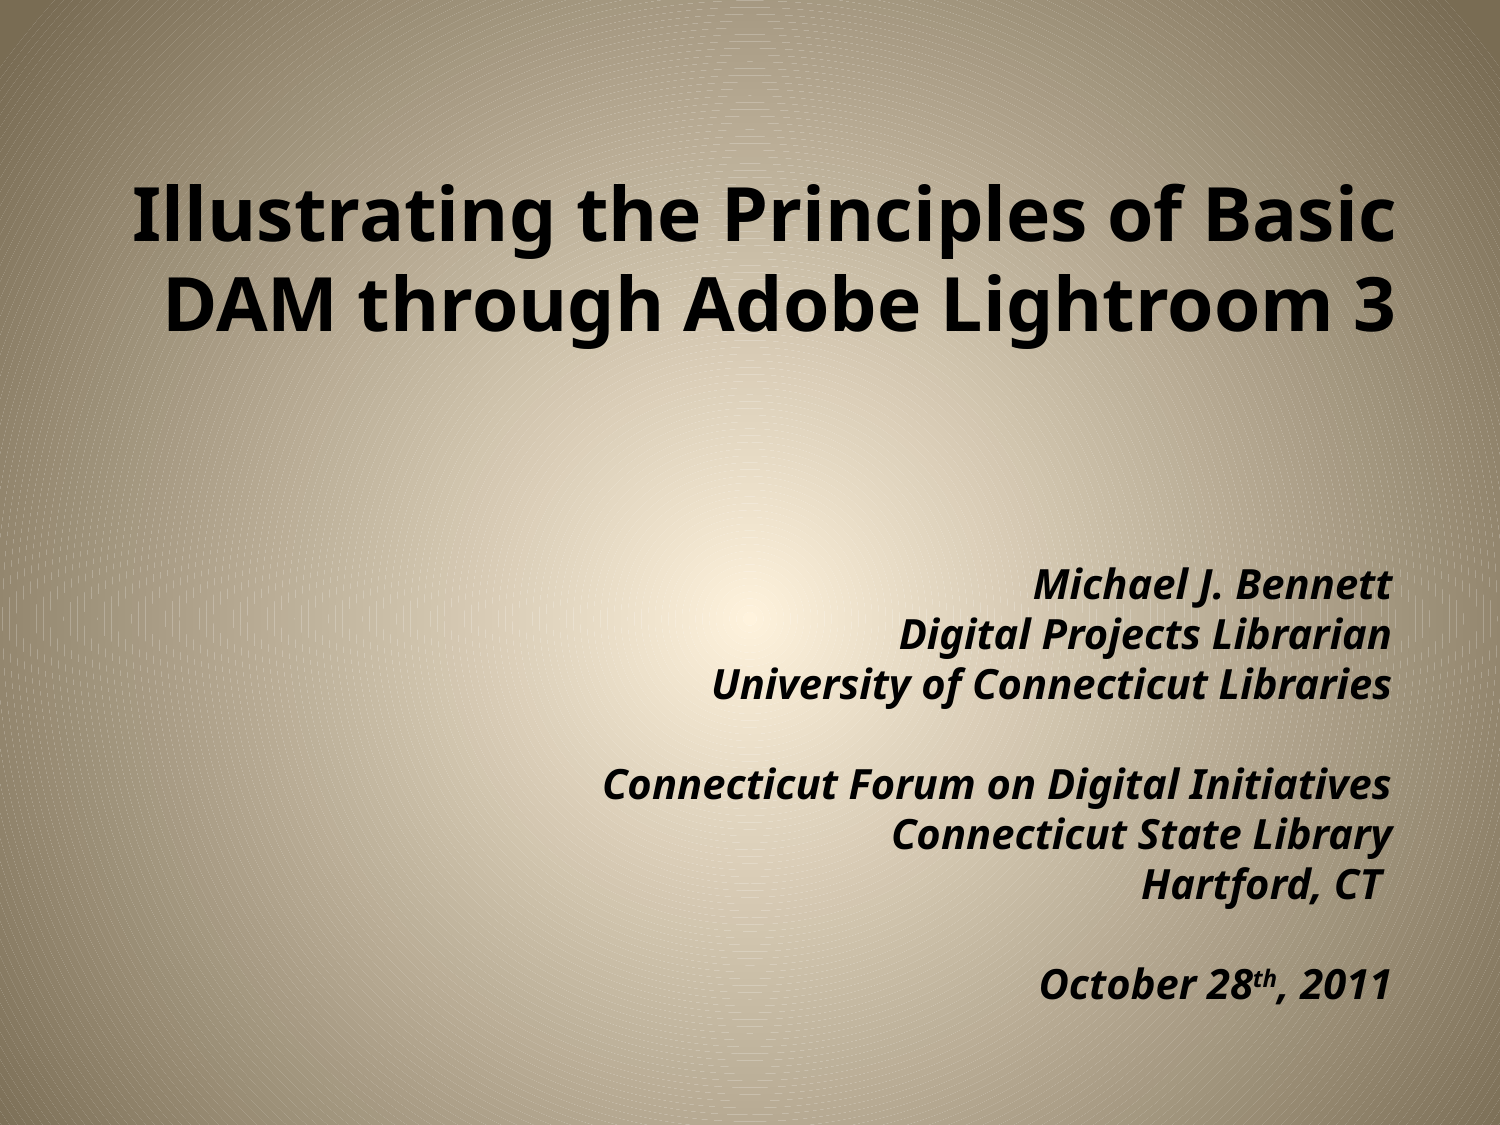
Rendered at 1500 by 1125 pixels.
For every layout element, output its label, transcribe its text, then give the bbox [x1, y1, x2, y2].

subtitle Michael J. Bennett Digital Projects Librarian University of Connecticut Libraries Connecticut Forum on Digital Initiatives Connecticut State Library Hartford, CT October 28th, 2011 [174, 549, 1400, 1038]
title Illustrating the Principles of Basic DAM through Adobe Lightroom 3 [75, 112, 1413, 354]
